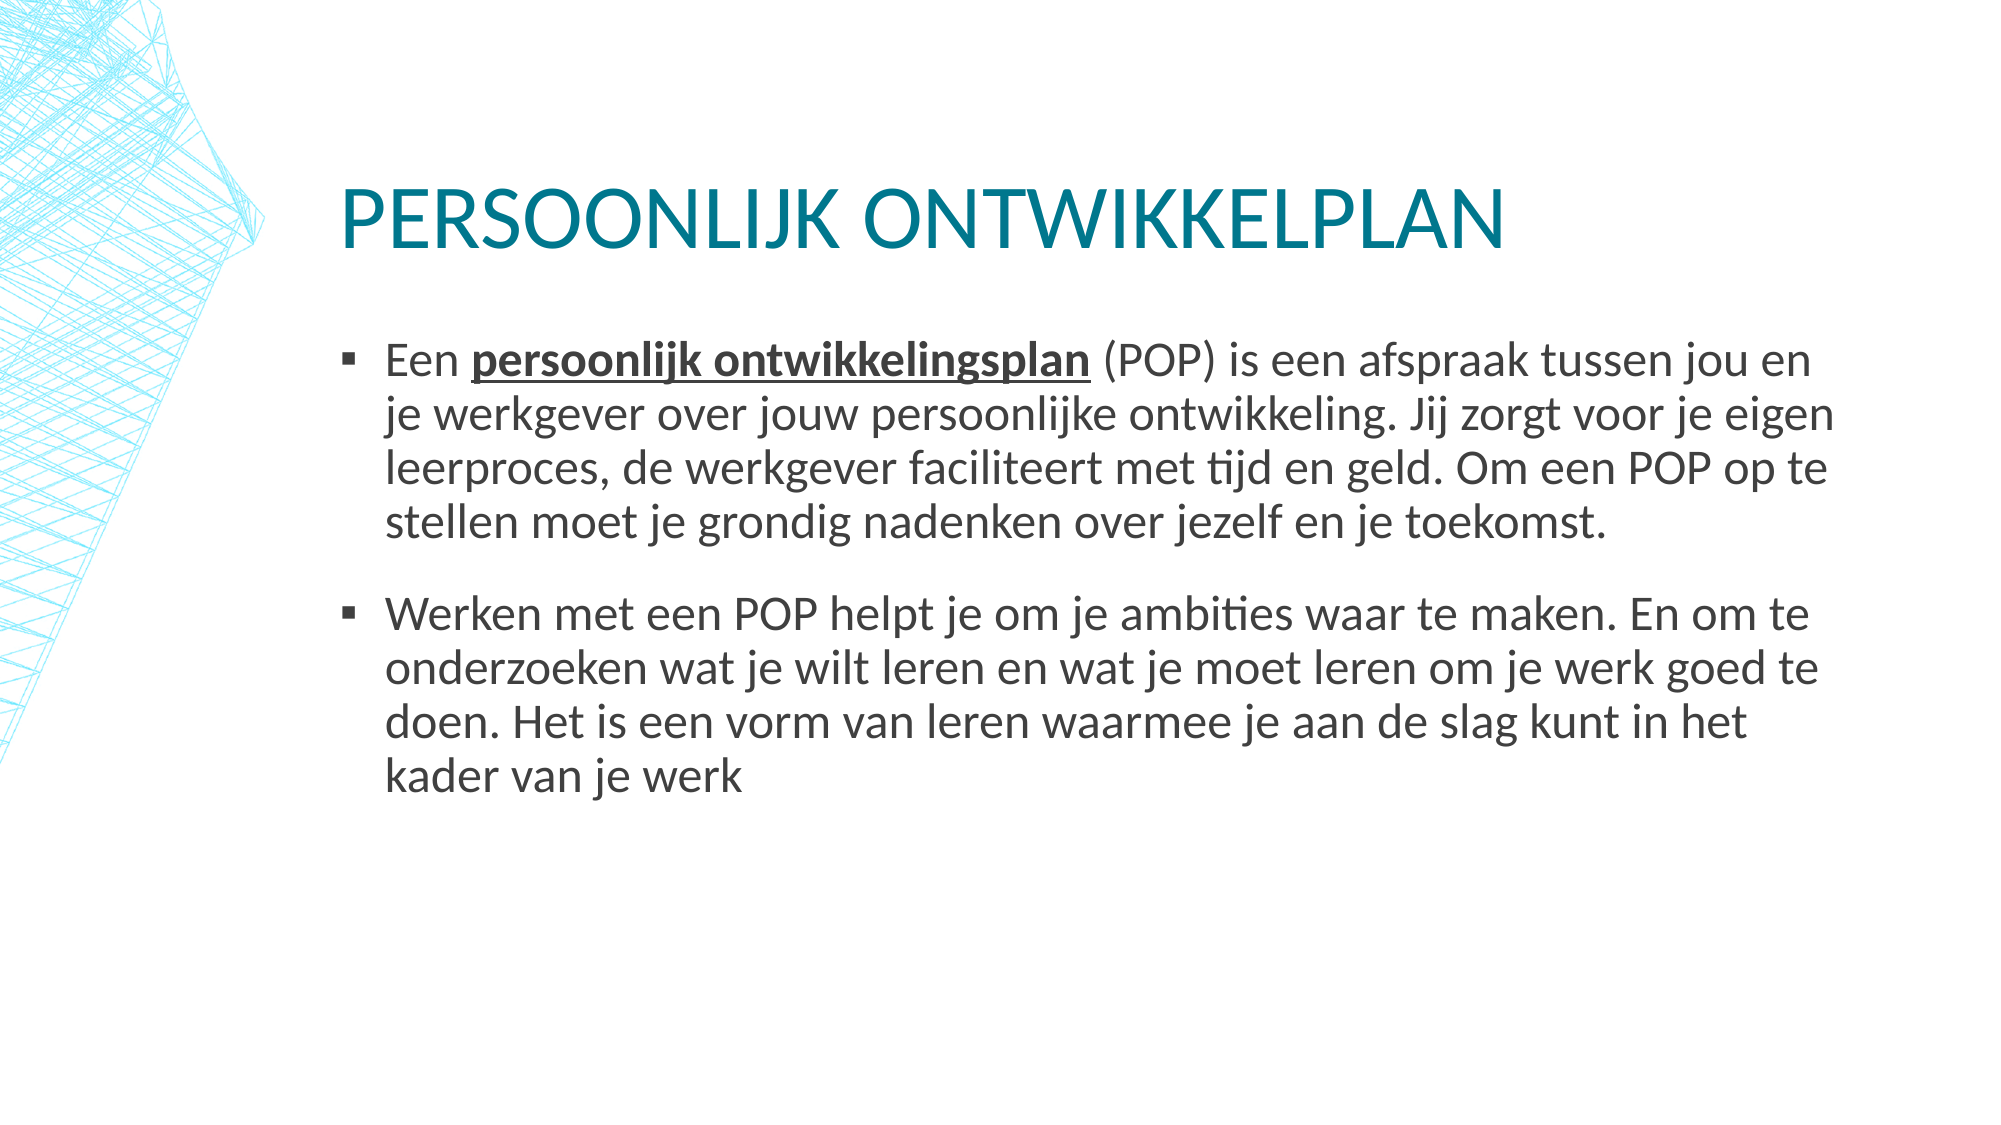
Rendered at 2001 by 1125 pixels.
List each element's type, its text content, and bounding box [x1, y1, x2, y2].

title Persoonlijk ontwikkelplan [324, 62, 1863, 275]
picture [0, 0, 2001, 1125]
list Een persoonlijk ontwikkelingsplan (POP) is een afspraak tussen jou en je werkgever over jouw persoonlijke ontwikkeling. Jij zorgt voor je eigen leerproces, de werkgever faciliteert met tijd en geld. Om een POP op te stellen moet je grondig nadenken over jezelf en je toekomst. Werken met een POP helpt je om je ambities waar te maken. En om te onderzoeken wat je wilt leren en wat je moet leren om je werk goed te doen. Het is een vorm van leren waarmee je aan de slag kunt in het kader van je werk [324, 326, 1863, 1062]
